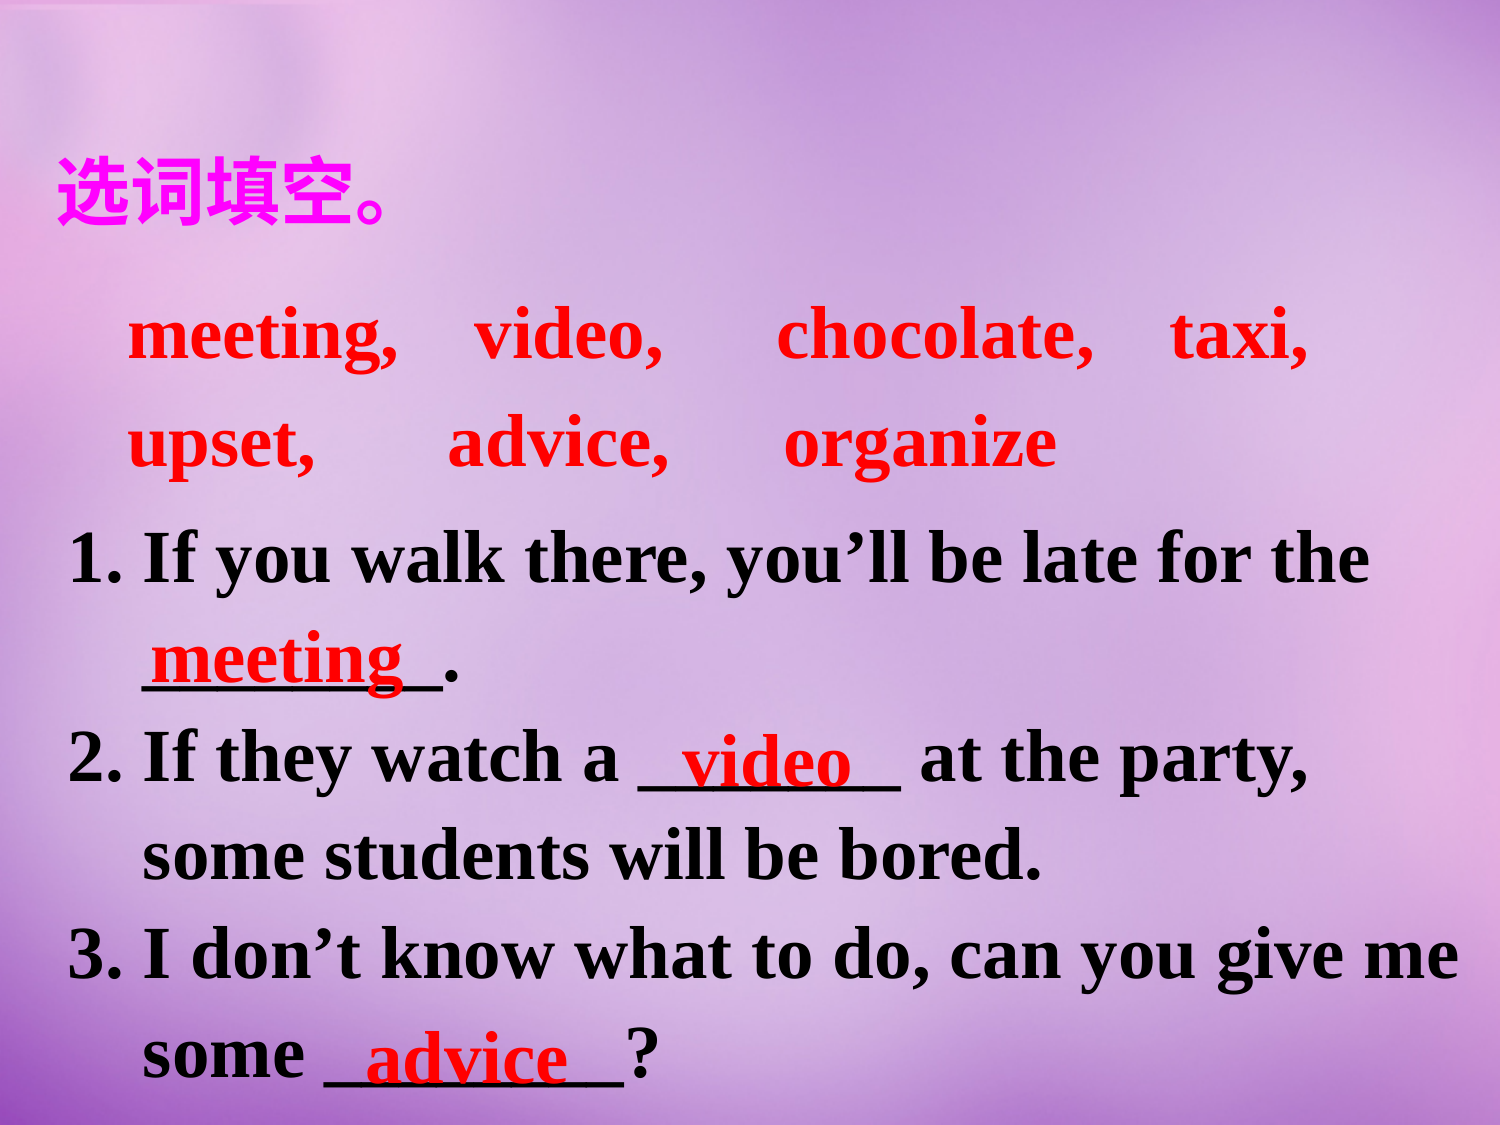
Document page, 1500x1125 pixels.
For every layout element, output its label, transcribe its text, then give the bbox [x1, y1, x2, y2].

text_box 1. If you walk there, you’ll be late for the ________. 2. If they watch a _______ at the party, some students will be bored. 3. I don’t know what to do, can you give me some ________? [53, 491, 1477, 1101]
text_box 选词填空。 [41, 137, 479, 242]
text_box video [667, 704, 868, 809]
text_box meeting [135, 599, 419, 705]
text_box meeting, video, chocolate, taxi, upset, advice, organize [112, 267, 1341, 480]
text_box advice [350, 1000, 585, 1106]
picture [0, 0, 1500, 1125]
